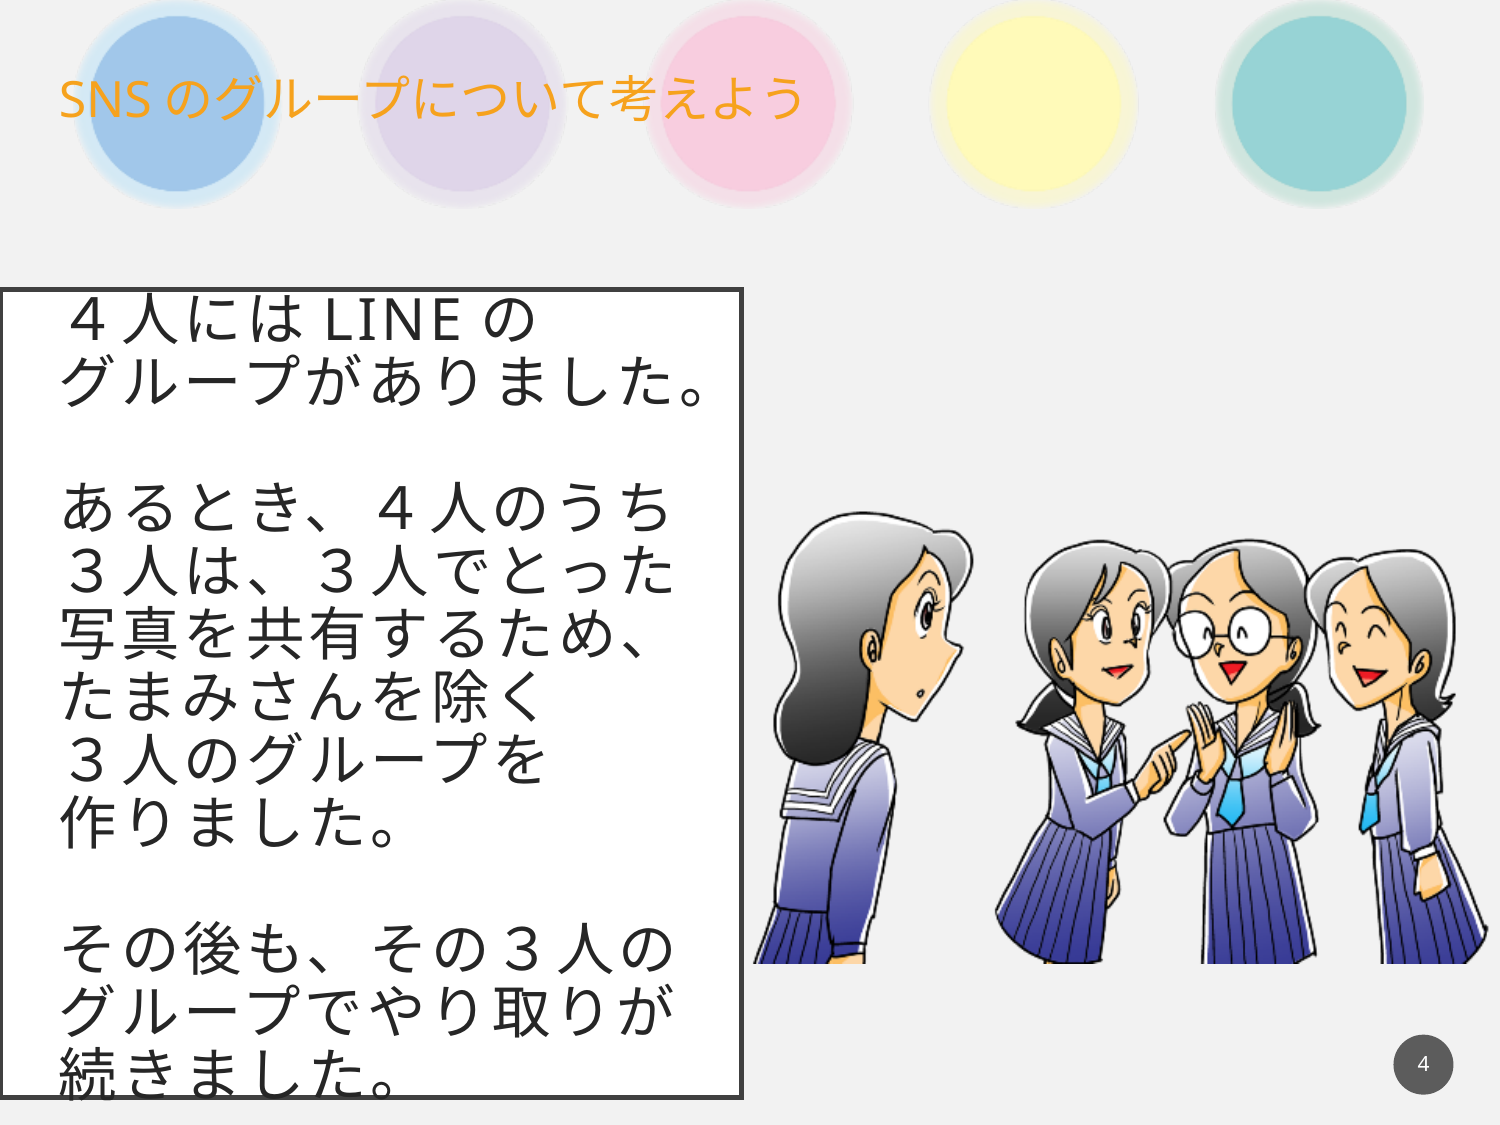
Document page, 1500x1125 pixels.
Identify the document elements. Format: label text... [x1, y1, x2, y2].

title ４人にはLINEの グループがありました。 あるとき、４人のうち ３人は、３人でとった写真を共有するため、たまみさんを除く ３人のグループを 作りました。 その後も、その３人のグループでやり取りが続きました。 [0, 287, 744, 1100]
picture [73, 102, 79, 113]
slide_number 4 [1393, 1034, 1454, 1095]
picture [741, 493, 1500, 964]
picture [73, 0, 1424, 209]
